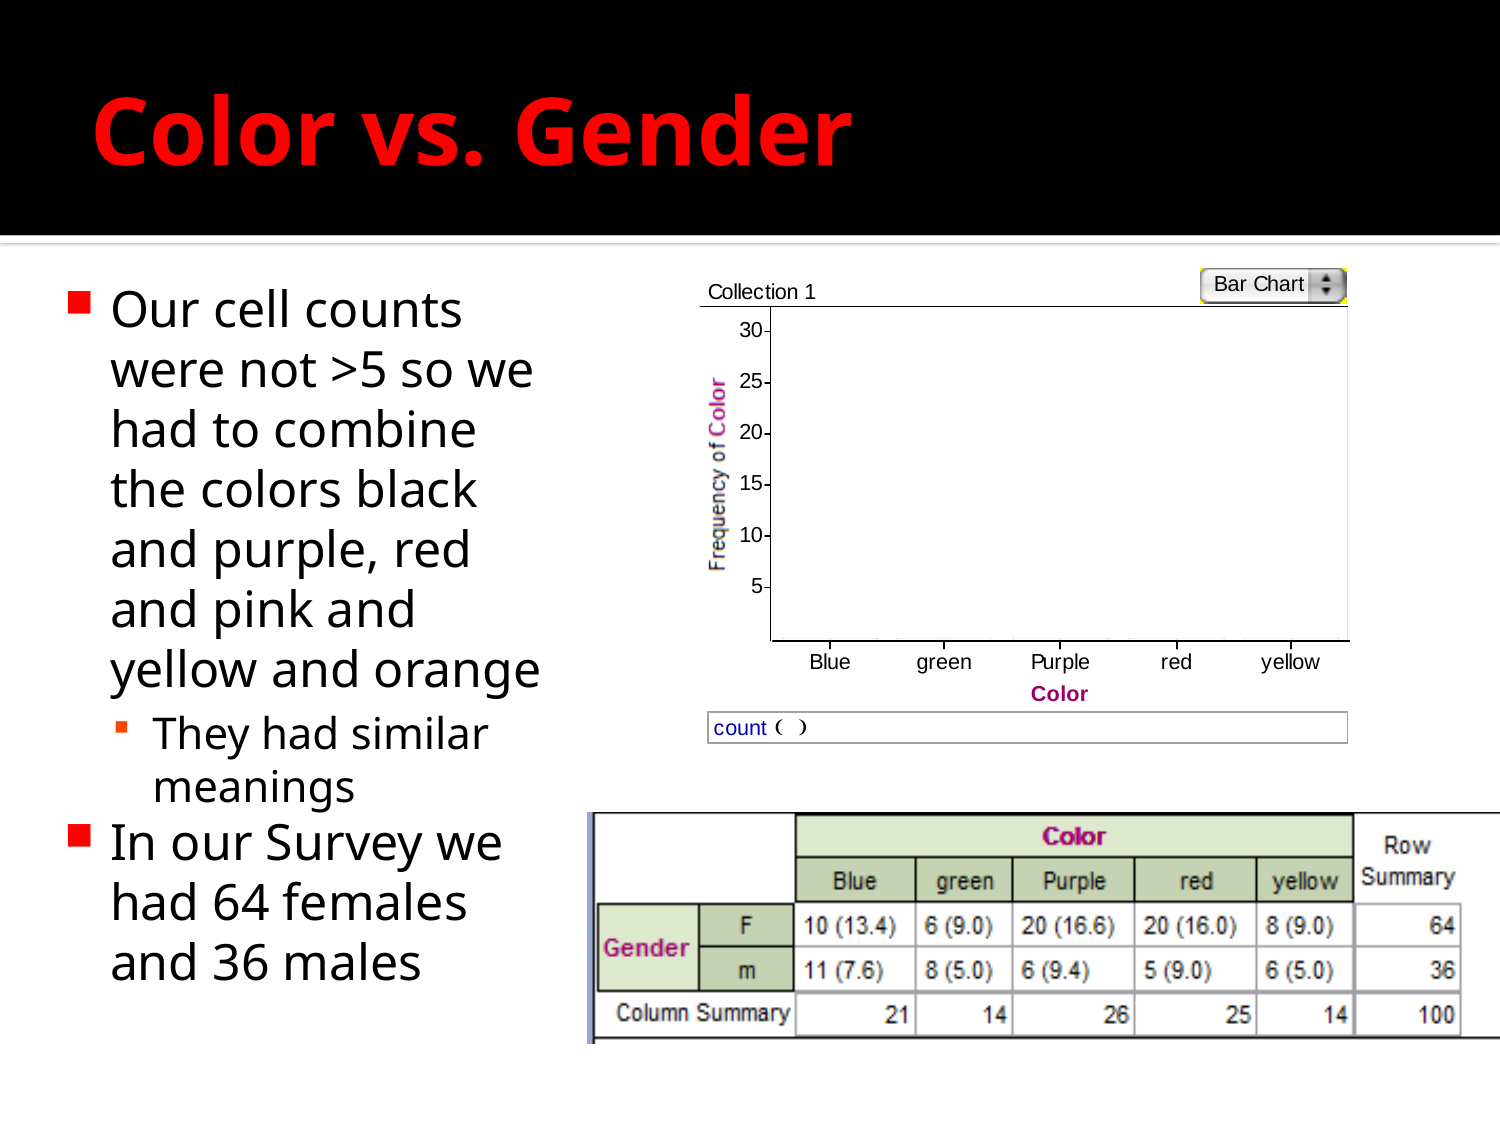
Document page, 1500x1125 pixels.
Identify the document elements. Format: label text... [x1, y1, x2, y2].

title Color vs. Gender [75, 25, 1425, 231]
picture [699, 262, 1350, 746]
list Our cell counts were not >5 so we had to combine the colors black and purple, red and pink and yellow and orange They had similar meanings In our Survey we had 64 females and 36 males [37, 262, 563, 1038]
picture [587, 812, 1500, 1044]
